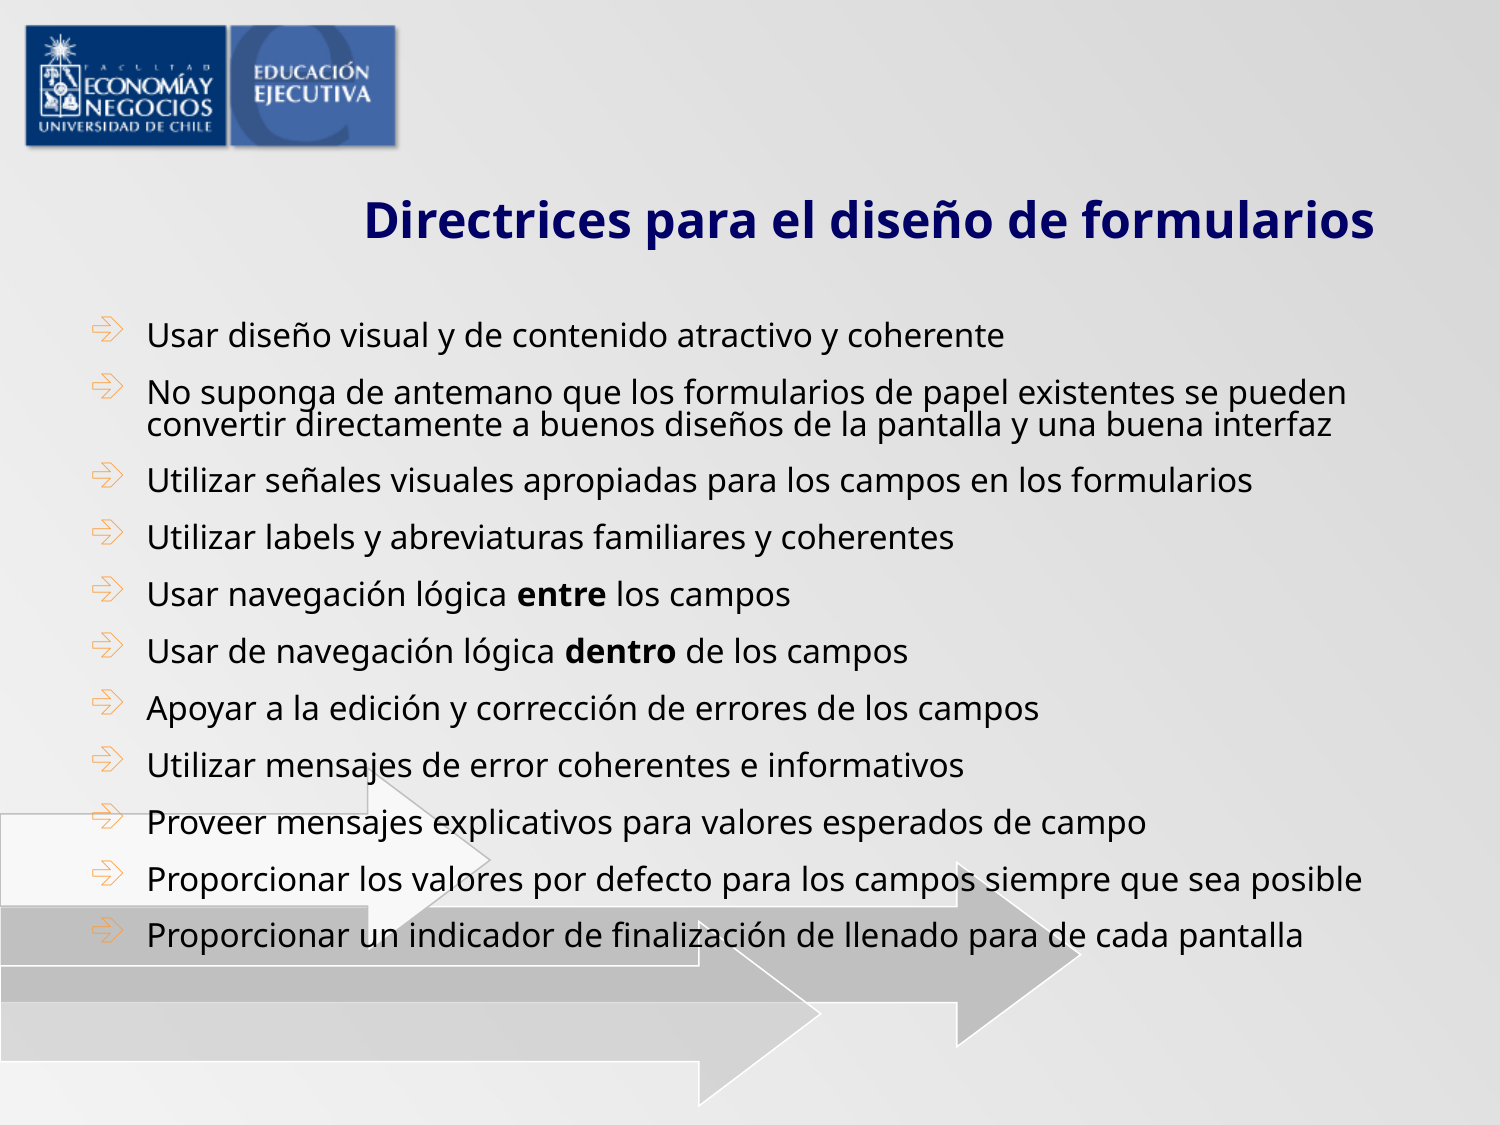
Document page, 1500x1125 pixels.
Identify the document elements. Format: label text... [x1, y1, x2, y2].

picture [0, 0, 1500, 1125]
title Directrices para el diseño de formularios [40, 184, 1392, 254]
list Usar diseño visual y de contenido atractivo y coherente No suponga de antemano que los formularios de papel existentes se pueden convertir directamente a buenos diseños de la pantalla y una buena interfaz Utilizar señales visuales apropiadas para los campos en los formularios Utilizar labels y abreviaturas familiares y coherentes Usar navegación lógica entre los campos Usar de navegación lógica dentro de los campos Apoyar a la edición y corrección de errores de los campos Utilizar mensajes de error coherentes e informativos Proveer mensajes explicativos para valores esperados de campo Proporcionar los valores por defecto para los campos siempre que sea posible Proporcionar un indicador de finalización de llenado para de cada pantalla [74, 314, 1426, 1095]
